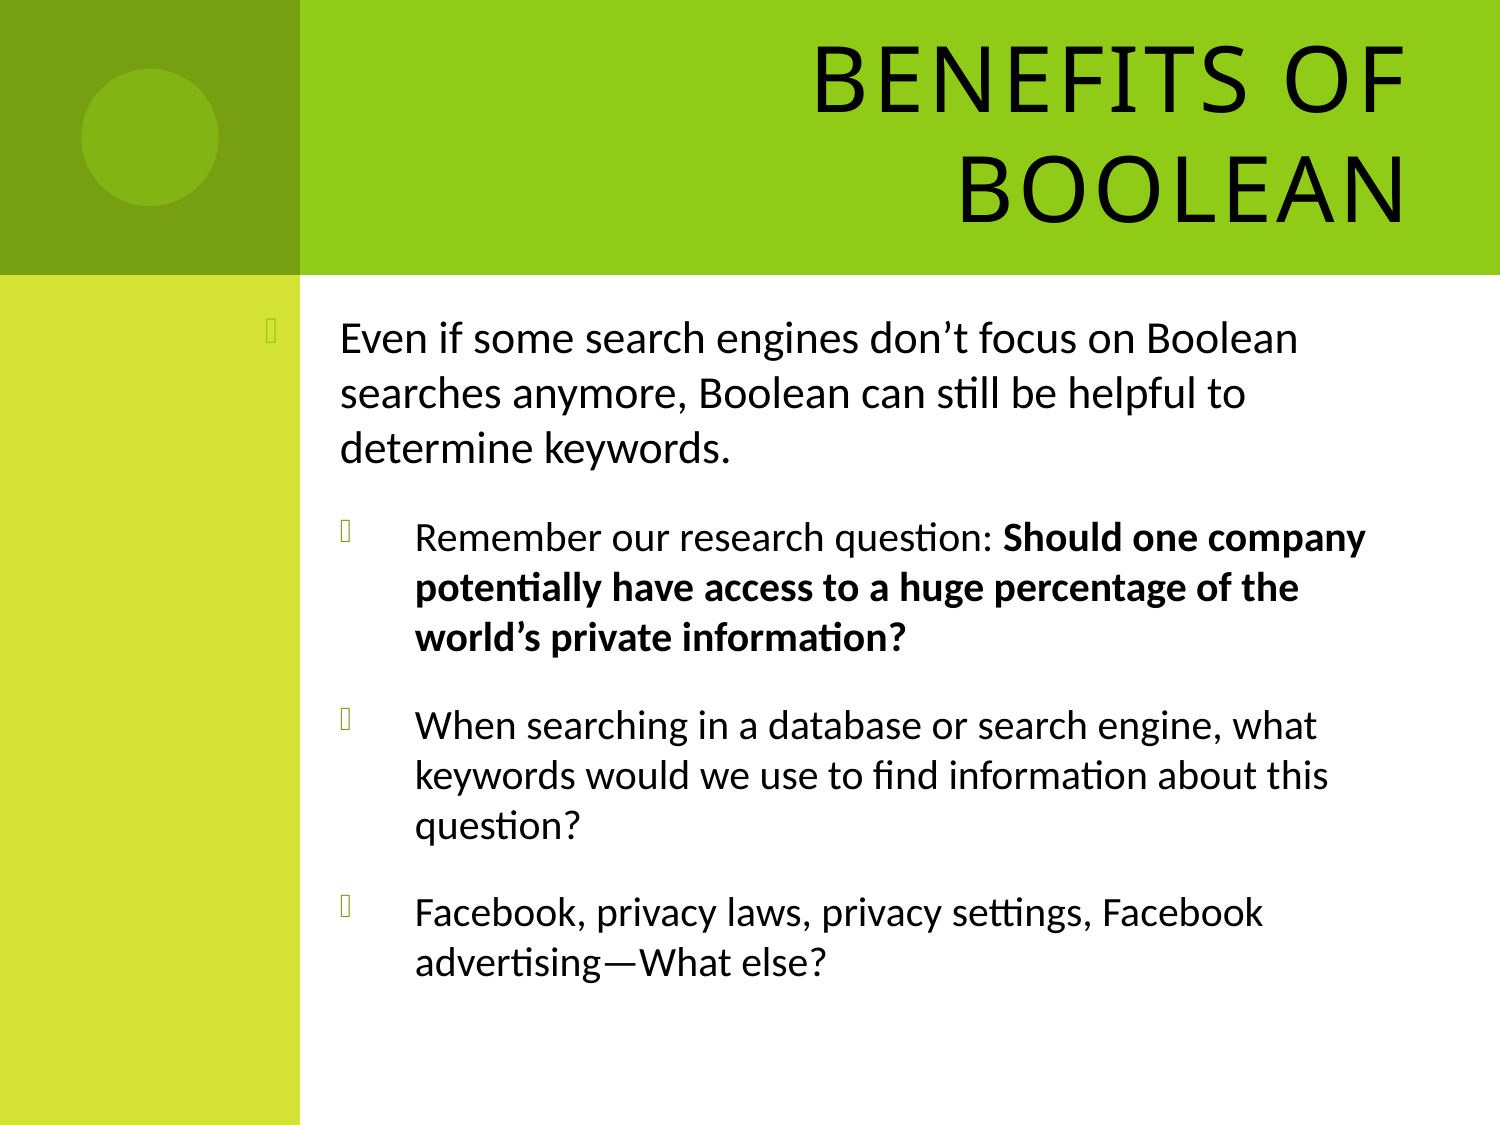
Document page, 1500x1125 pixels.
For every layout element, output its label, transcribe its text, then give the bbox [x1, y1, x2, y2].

list Even if some search engines don’t focus on Boolean searches anymore, Boolean can still be helpful to determine keywords. Remember our research question: Should one company potentially have access to a huge percentage of the world’s private information? When searching in a database or search engine, what keywords would we use to find information about this question? Facebook, privacy laws, privacy settings, Facebook advertising—What else? [249, 299, 1425, 1005]
title Benefits of Boolean [399, 37, 1425, 225]
